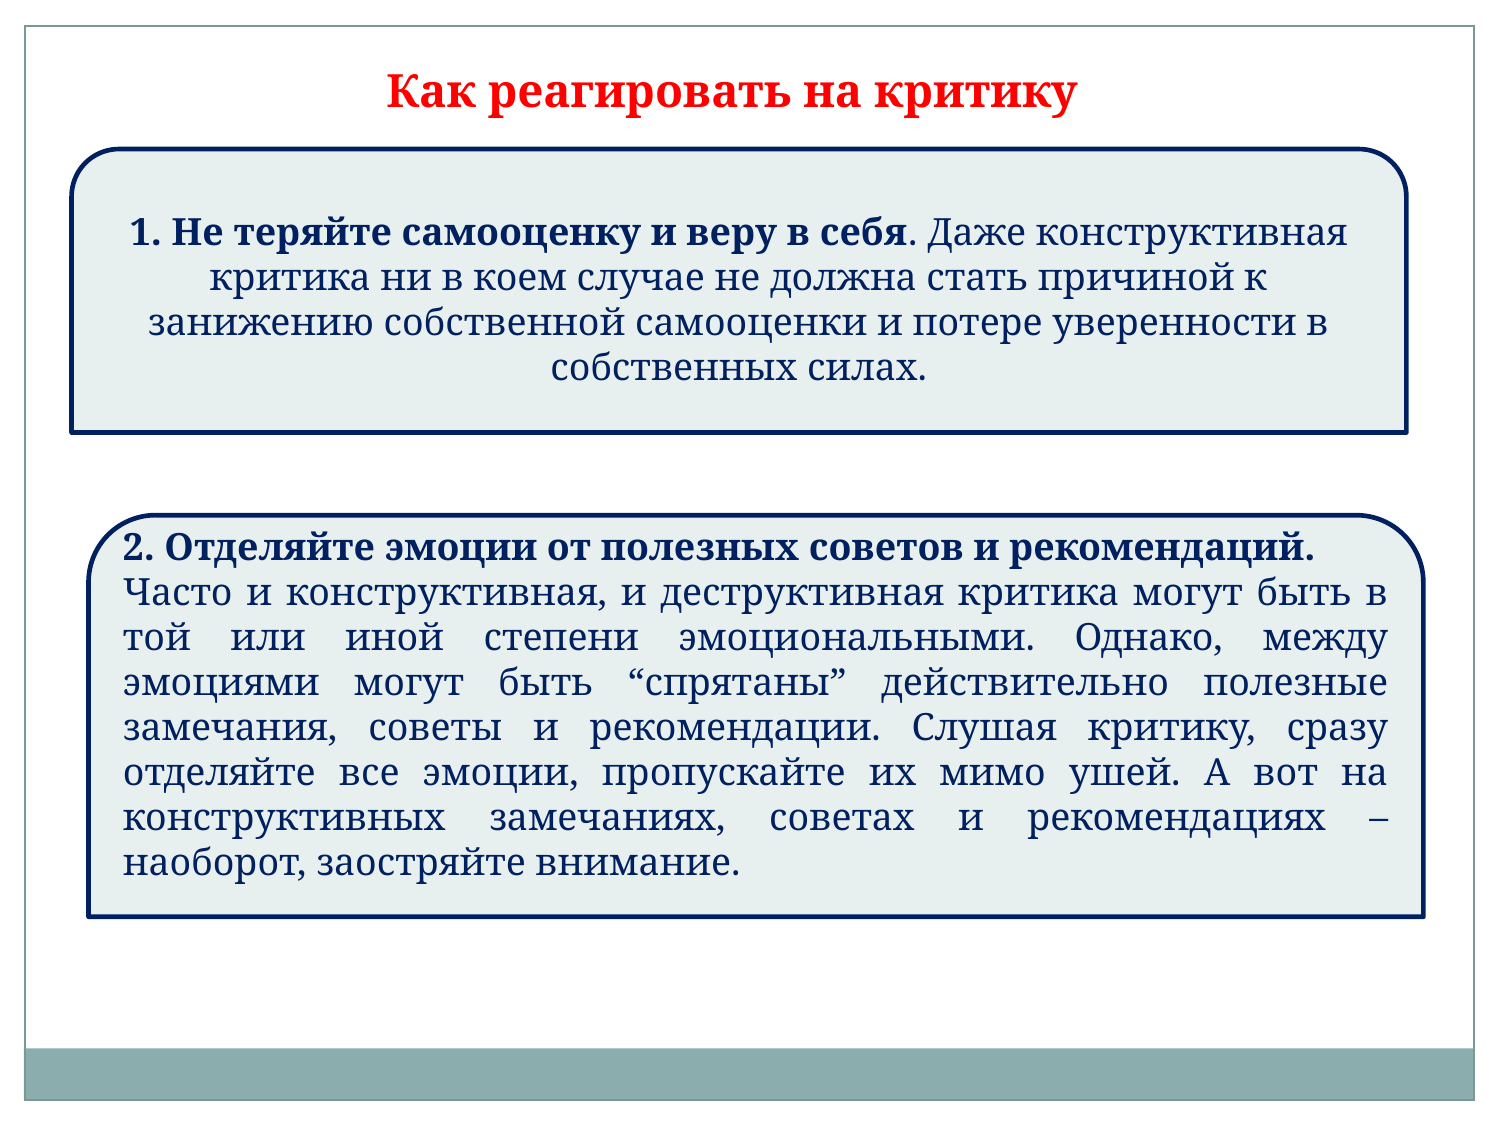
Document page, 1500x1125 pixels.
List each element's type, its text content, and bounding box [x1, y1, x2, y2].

text_box 2. Отделяйте эмоции от полезных советов и рекомендаций. Часто и конструктивная, и деструктивная критика могут быть в той или иной степени эмоциональными. Однако, между эмоциями могут быть “спрятаны” действительно полезные замечания, советы и рекомендации. Слушая критику, сразу отделяйте все эмоции, пропускайте их мимо ушей. А вот на конструктивных замечаниях, советах и рекомендациях – наоборот, заостряйте внимание. [87, 514, 1425, 918]
text_box 1. Не теряйте самооценку и веру в себя. Даже конструктивная критика ни в коем случае не должна стать причиной к занижению собственной самооценки и потере уверенности в собственных силах. [70, 148, 1408, 434]
text_box Как реагировать на критику [64, 54, 1400, 125]
